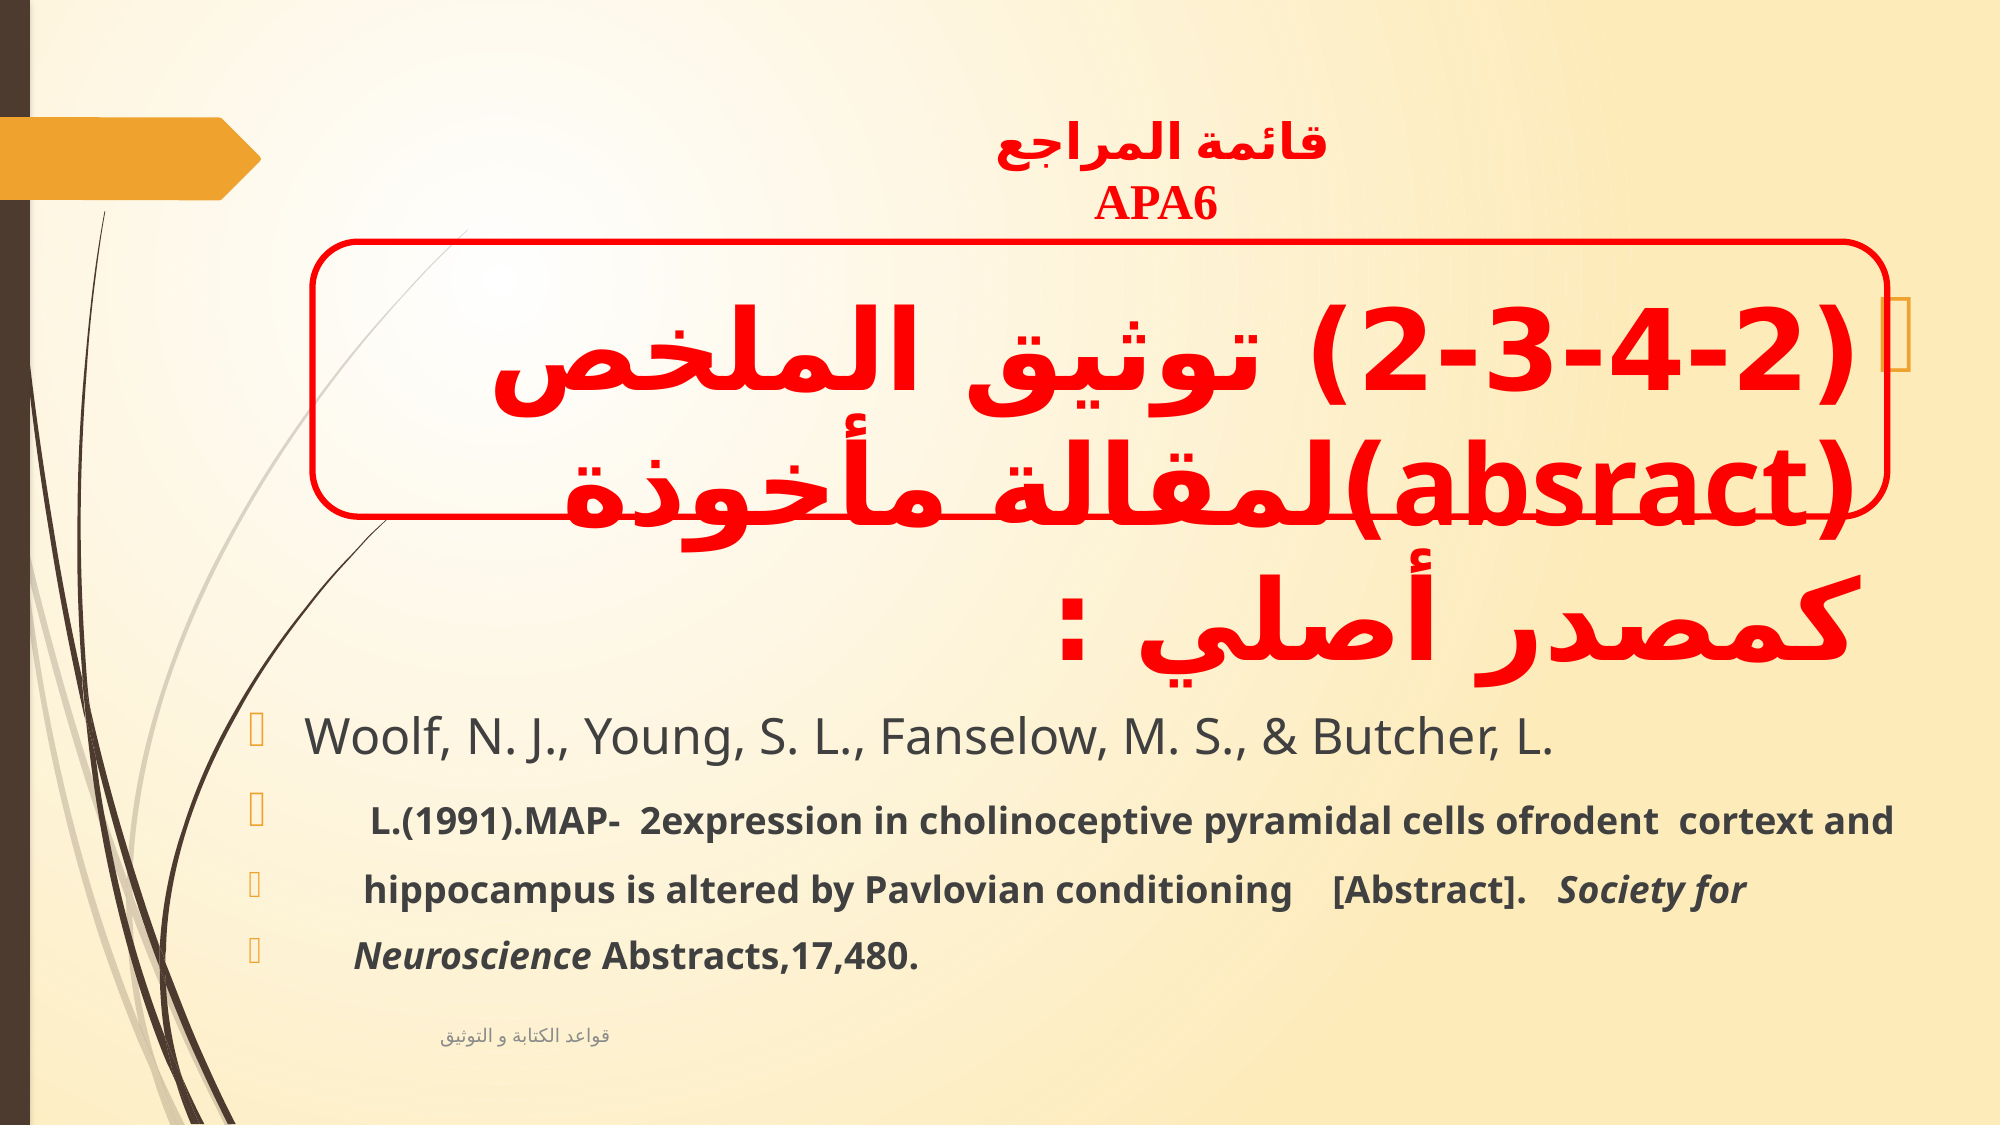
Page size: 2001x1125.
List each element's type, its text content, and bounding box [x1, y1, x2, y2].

title قائمة المراجع APA6 [425, 102, 1888, 242]
text_box [311, 240, 1889, 518]
list (2-3-4-2) توثيق الملخص (absract)لمقالة مأخوذة كمصدر أصلي : Woolf, N. J., Young, S. L., Fanselow, M. S., & Butcher, L. L.(1991).MAP- 2expression in cholinoceptive pyramidal cells ofrodent cortext and hippocampus is altered by Pavlovian conditioning [Abstract]. Society for Neuroscience Abstracts,17,480. [233, 270, 1934, 1067]
footer قواعد الكتابة و التوثيق [424, 1006, 1675, 1067]
